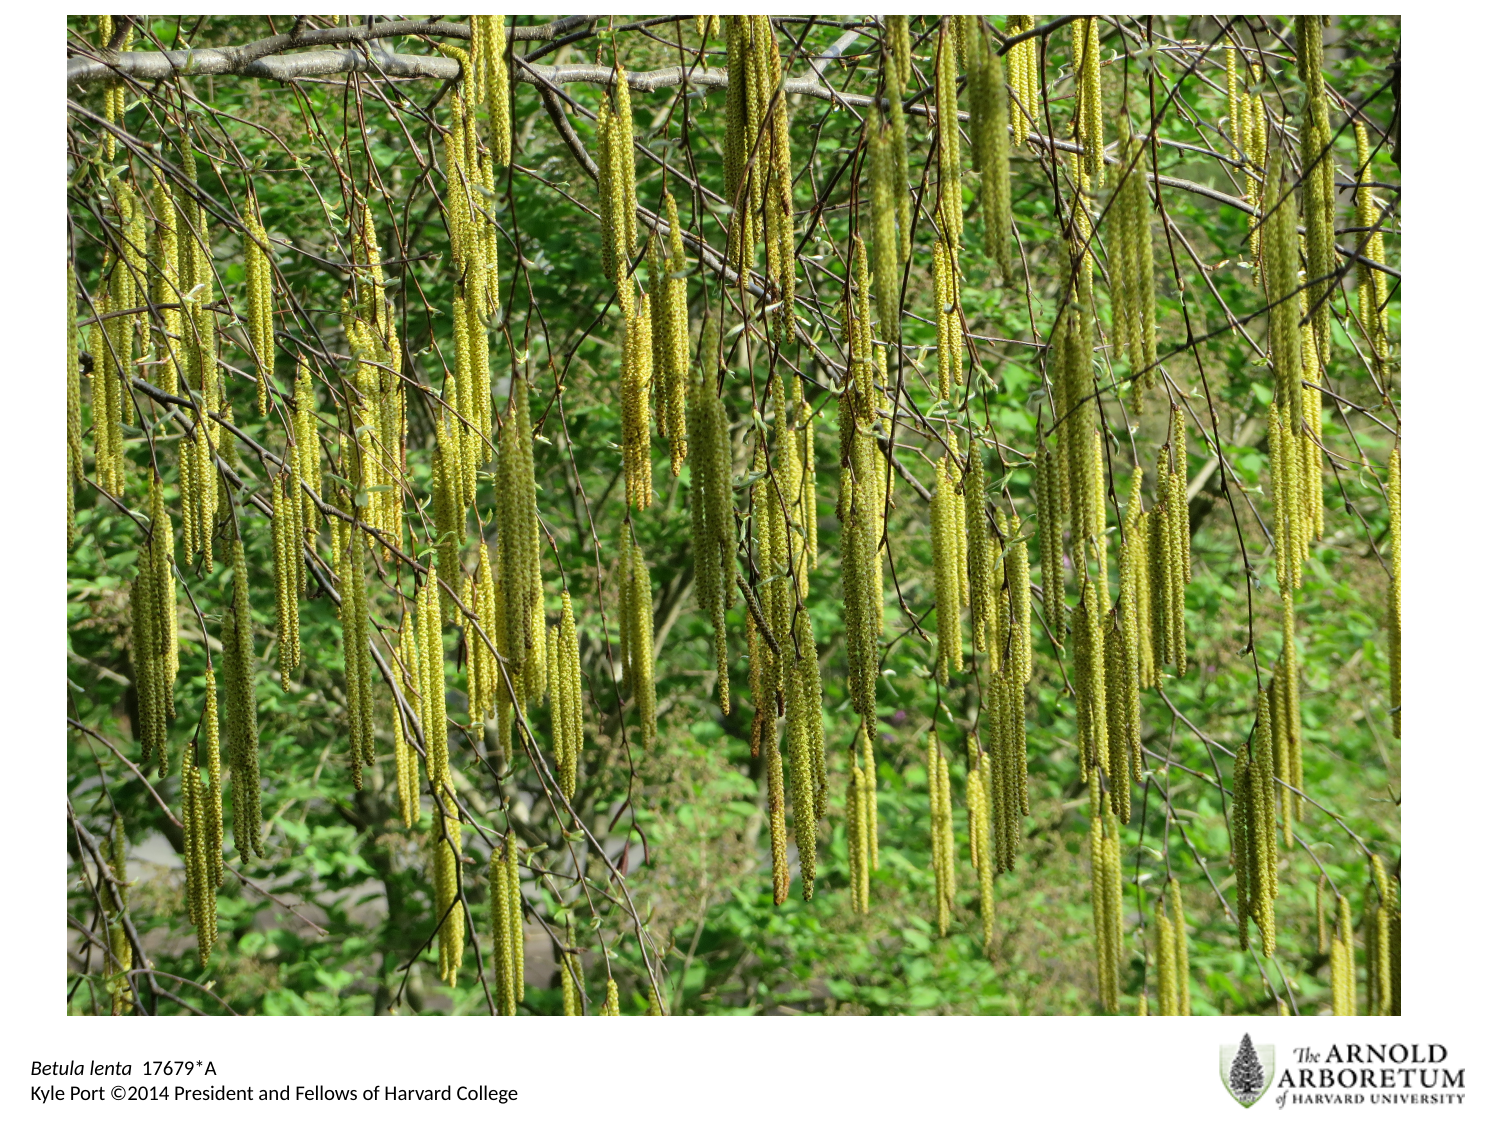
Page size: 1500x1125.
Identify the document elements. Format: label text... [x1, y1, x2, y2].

picture [1218, 1031, 1465, 1110]
text_box Betula lenta 17679*A Kyle Port ©2014 President and Fellows of Harvard College [15, 1046, 1110, 1112]
picture [67, 15, 1401, 1016]
